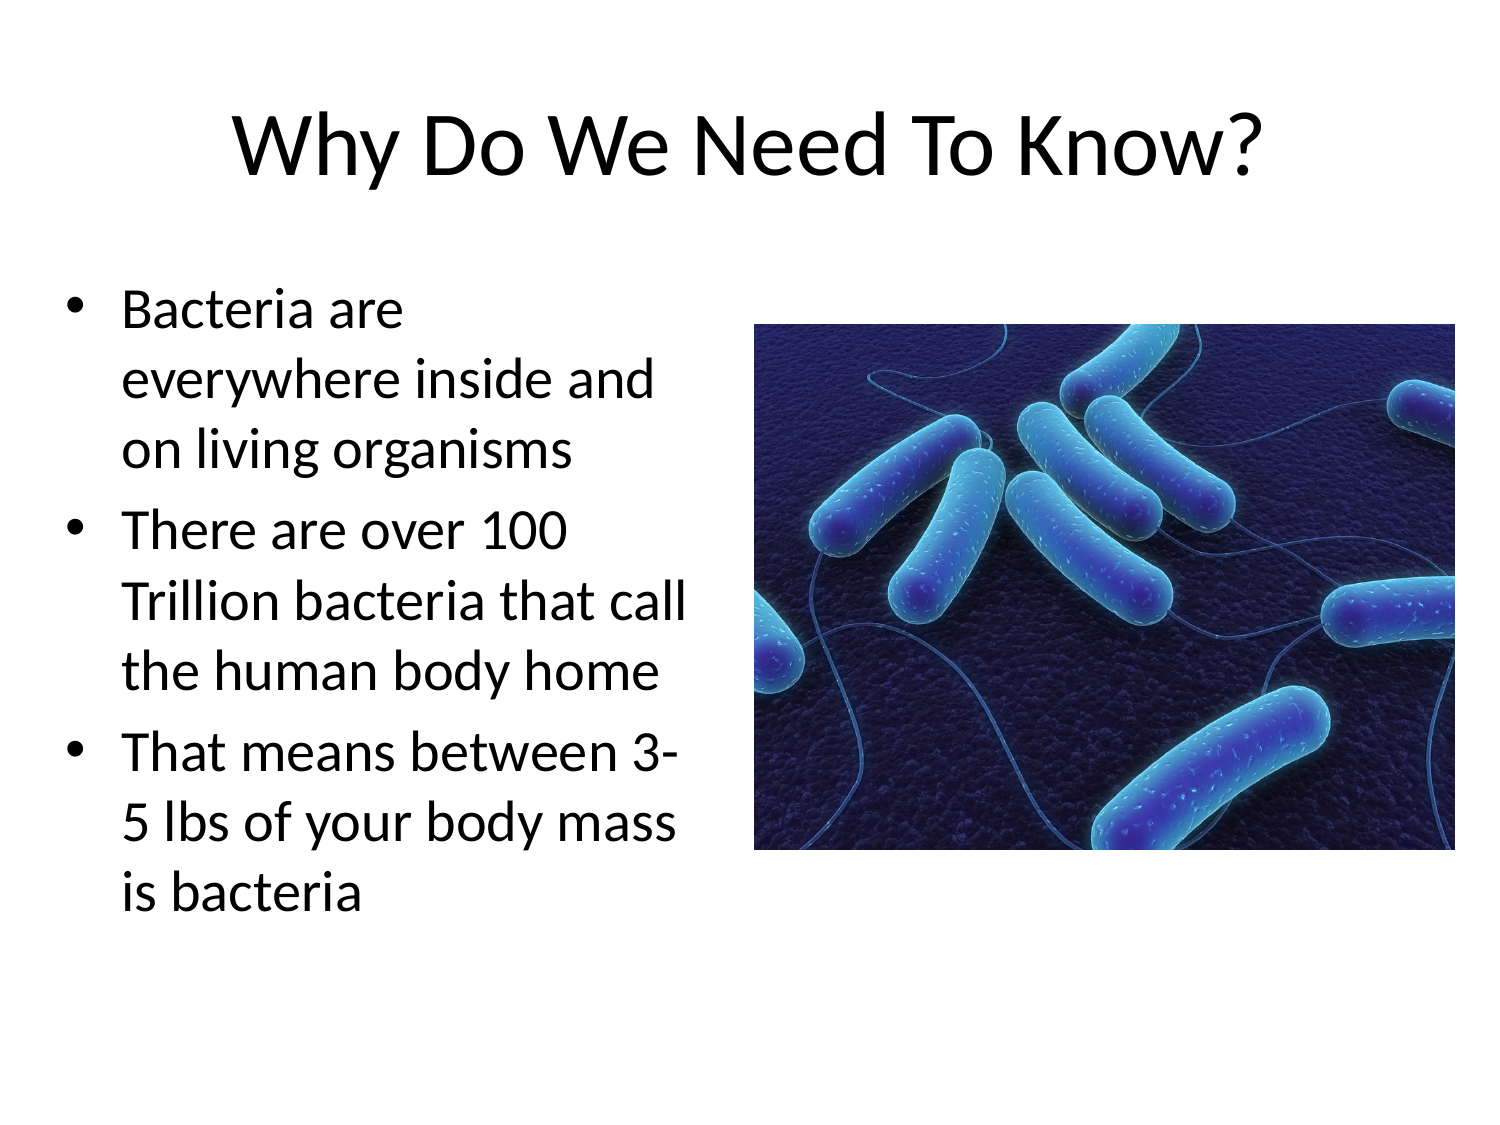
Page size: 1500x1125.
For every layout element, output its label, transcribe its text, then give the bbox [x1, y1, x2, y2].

title Why Do We Need To Know? [75, 45, 1425, 233]
list Bacteria are everywhere inside and on living organisms There are over 100 Trillion bacteria that call the human body home That means between 3-5 lbs of your body mass is bacteria [50, 262, 713, 1005]
picture [753, 324, 1455, 851]
